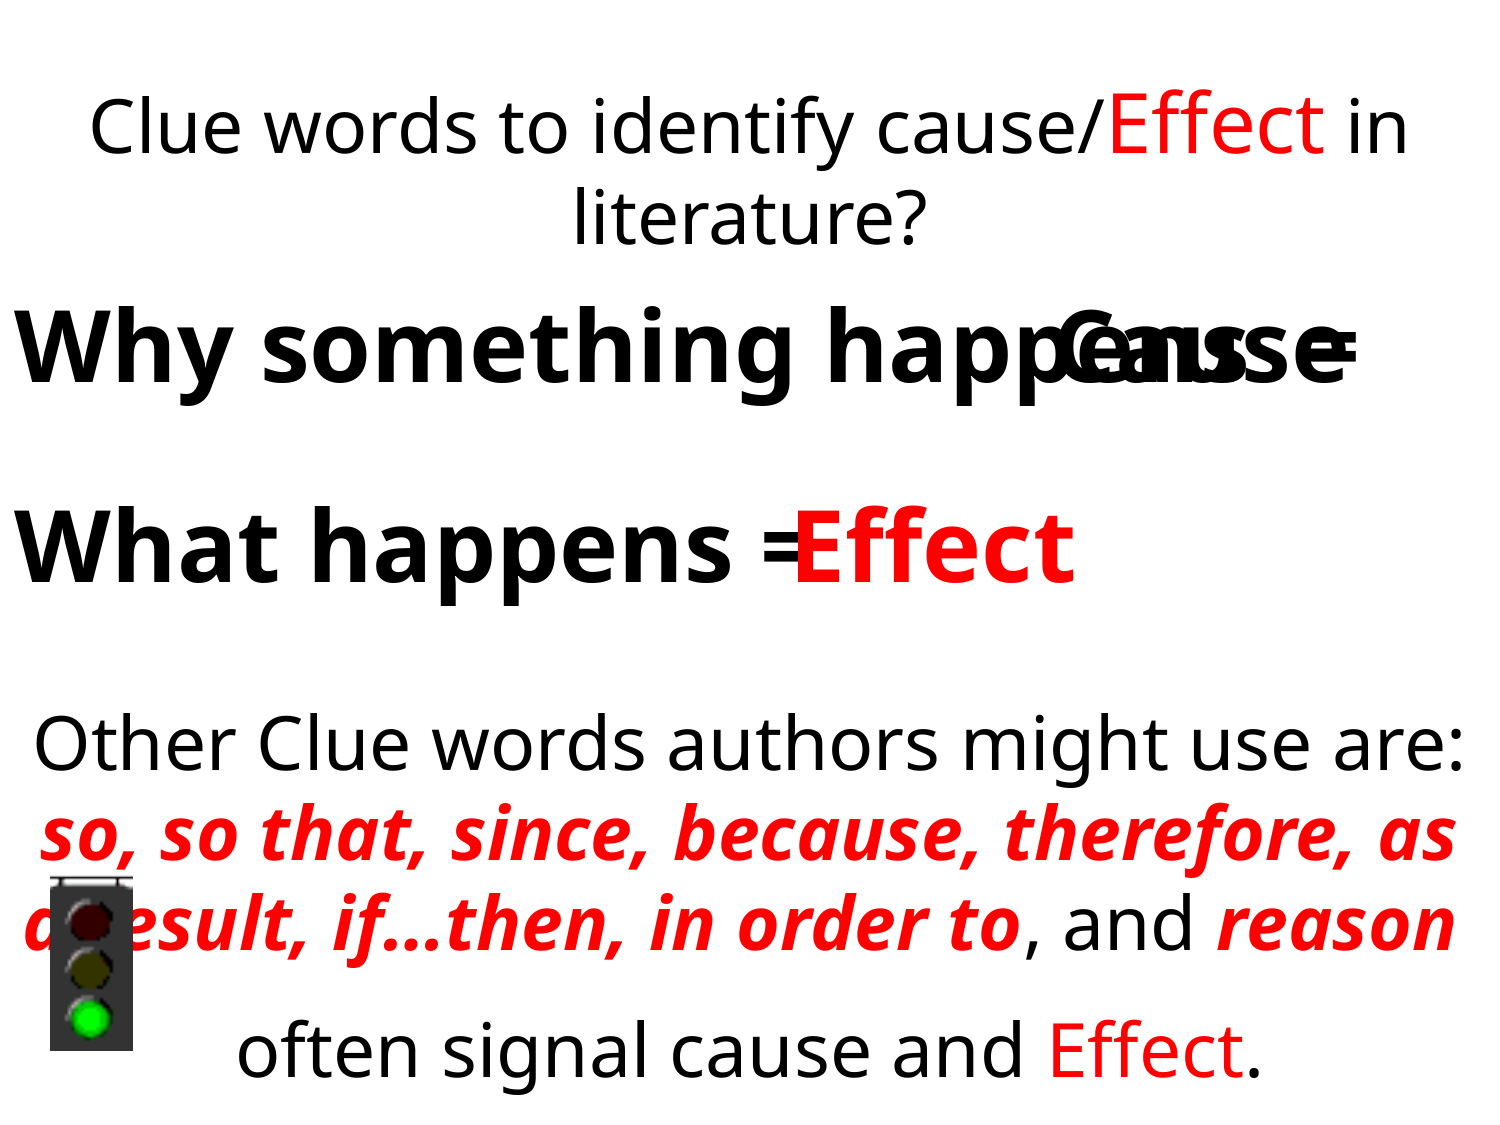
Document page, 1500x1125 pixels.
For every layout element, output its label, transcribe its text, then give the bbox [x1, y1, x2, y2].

text_box Effect [774, 474, 1300, 610]
text_box Other Clue words authors might use are: so, so that, since, because, therefore, as a result, if…then, in order to, and reason often signal cause and Effect. [0, 687, 1500, 1100]
text_box Cause [1037, 275, 1500, 410]
text_box Clue words to identify cause/Effect in literature? [0, 62, 1500, 268]
text_box What happens = [0, 474, 774, 610]
text_box Why something happens = [0, 275, 1037, 410]
picture [49, 874, 133, 1051]
